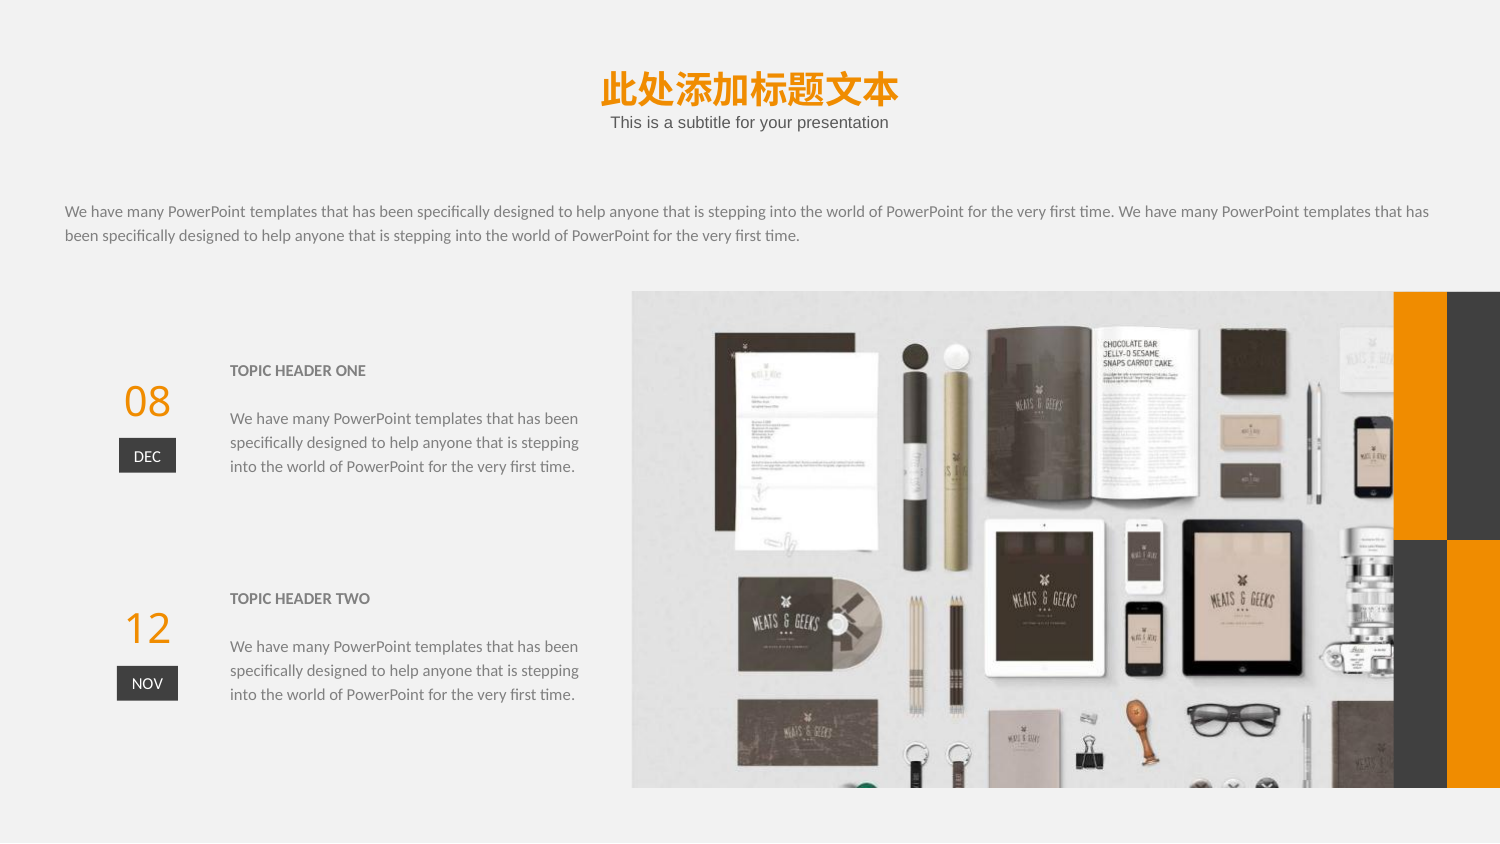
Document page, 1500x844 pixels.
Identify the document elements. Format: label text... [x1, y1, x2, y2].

text_box This is a subtitle for your presentation [602, 112, 898, 133]
text_box TOPIC HEADER TWO We have many PowerPoint templates that has been specifically designed to help anyone that is stepping into the world of PowerPoint for the very first time. [230, 584, 597, 704]
text_box TOPIC HEADER ONE We have many PowerPoint templates that has been specifically designed to help anyone that is stepping into the world of PowerPoint for the very first time. [230, 356, 597, 476]
text_box [631, 291, 1393, 788]
text_box [1447, 540, 1500, 788]
text_box 08 [108, 366, 187, 432]
text_box [1393, 291, 1447, 540]
text_box [1447, 291, 1500, 540]
text_box [1393, 540, 1447, 788]
text_box DEC [119, 437, 176, 473]
text_box 此处添加标题文本 [567, 58, 933, 119]
text_box NOV [116, 665, 178, 701]
text_box We have many PowerPoint templates that has been specifically designed to help anyone that is stepping into the world of PowerPoint for the very first time. We have many PowerPoint templates that has been specifically designed to help anyone that is stepping into the world of PowerPoint for the very first time. [64, 197, 1436, 246]
text_box 12 [108, 594, 187, 660]
